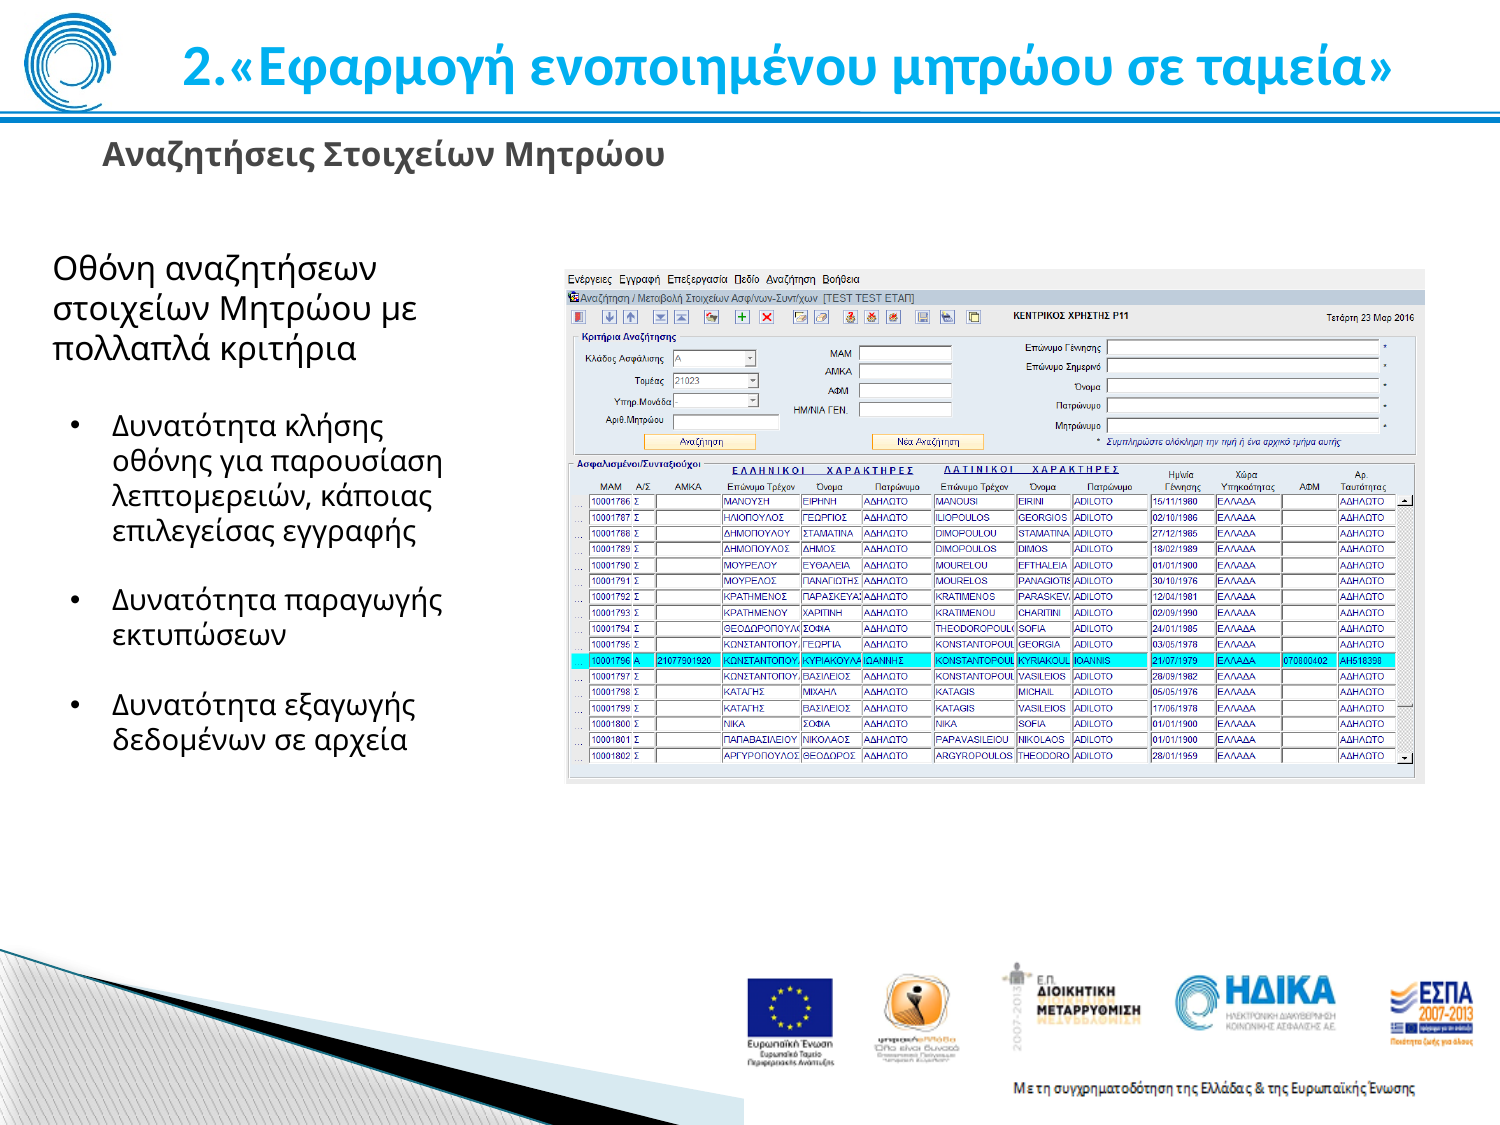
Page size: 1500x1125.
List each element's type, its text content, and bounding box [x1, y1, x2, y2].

text_box Αναζητήσεις Στοιχείων Μητρώου [87, 163, 750, 181]
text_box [0, 112, 1500, 121]
text_box Οθόνη αναζητήσεων στοιχείων Μητρώου με πολλαπλά κριτήρια Δυνατότητα κλήσης οθόνης για παρουσίαση λεπτομερειών, κάποιας επιλεγείσας εγγραφής Δυνατότητα παραγωγής εκτυπώσεων Δυνατότητα εξαγωγής δεδομένων σε αρχεία [37, 199, 500, 938]
picture [744, 960, 1500, 1125]
picture [562, 266, 1426, 784]
picture [24, 12, 125, 111]
title 2.«Εφαρμογή ενοποιημένου μητρώου σε ταμεία» [150, 0, 1500, 112]
